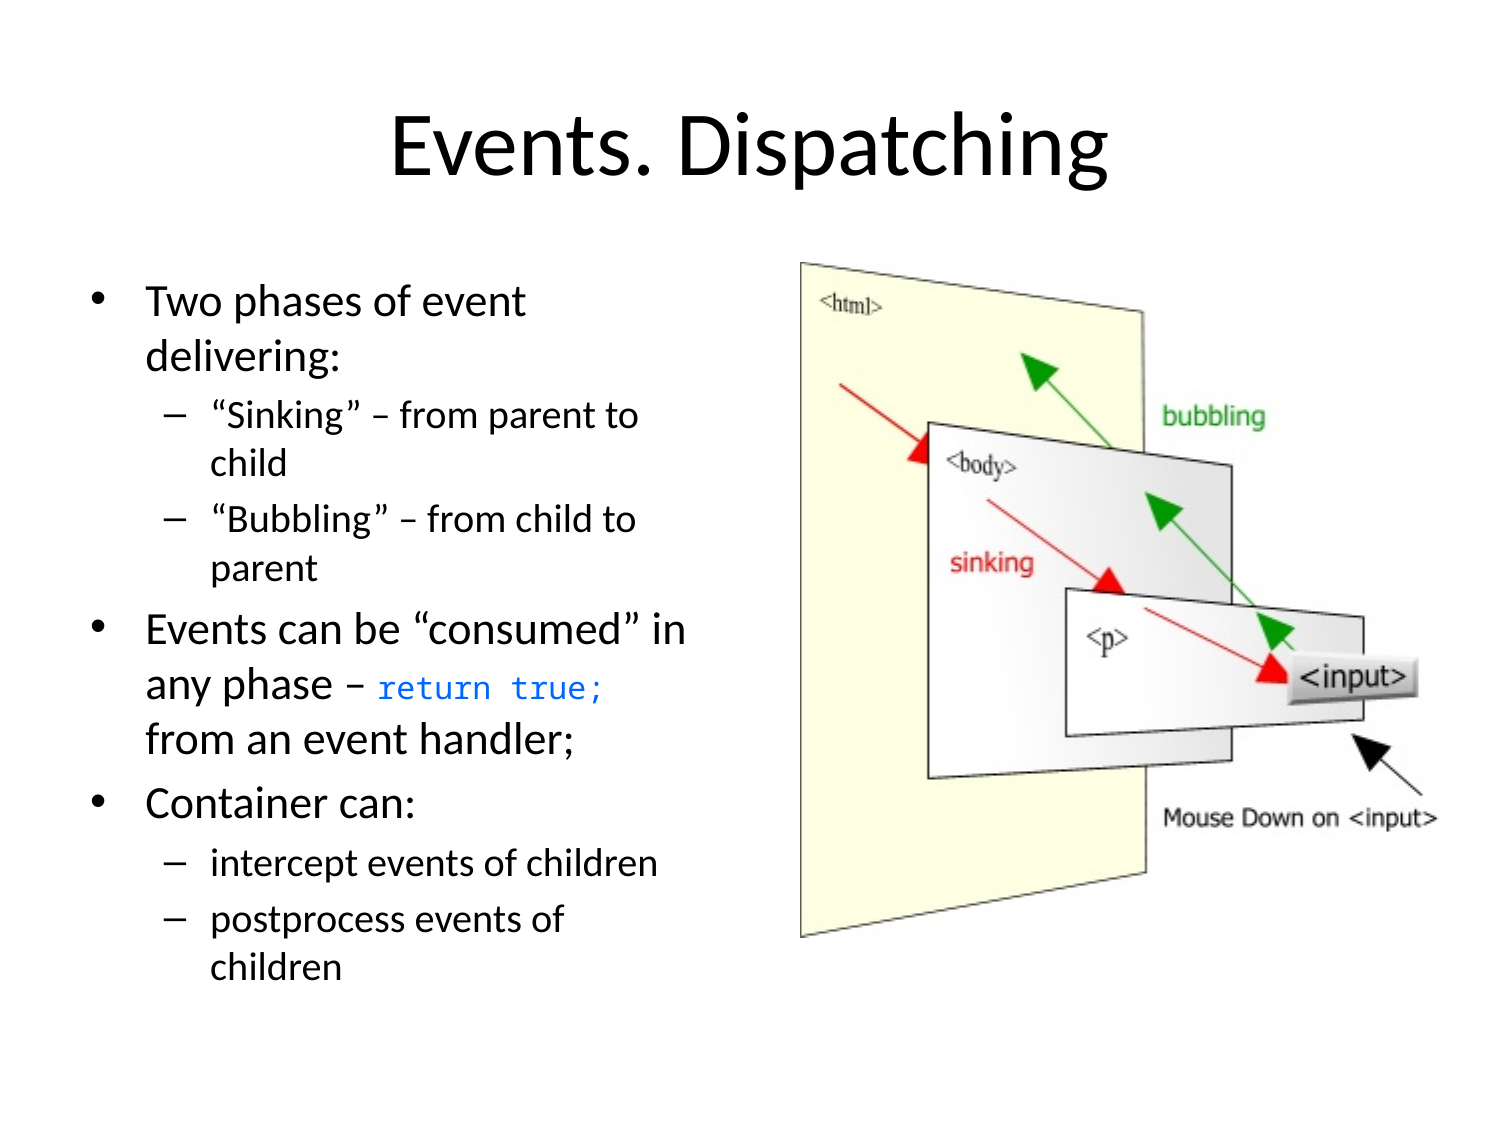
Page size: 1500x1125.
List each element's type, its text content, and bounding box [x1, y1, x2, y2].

title Events. Dispatching [75, 45, 1425, 233]
picture [799, 262, 1440, 938]
list Two phases of event delivering: “Sinking” – from parent to child “Bubbling” – from child to parent Events can be “consumed” in any phase – return true; from an event handler; Container can: intercept events of children postprocess events of children [75, 262, 713, 1005]
